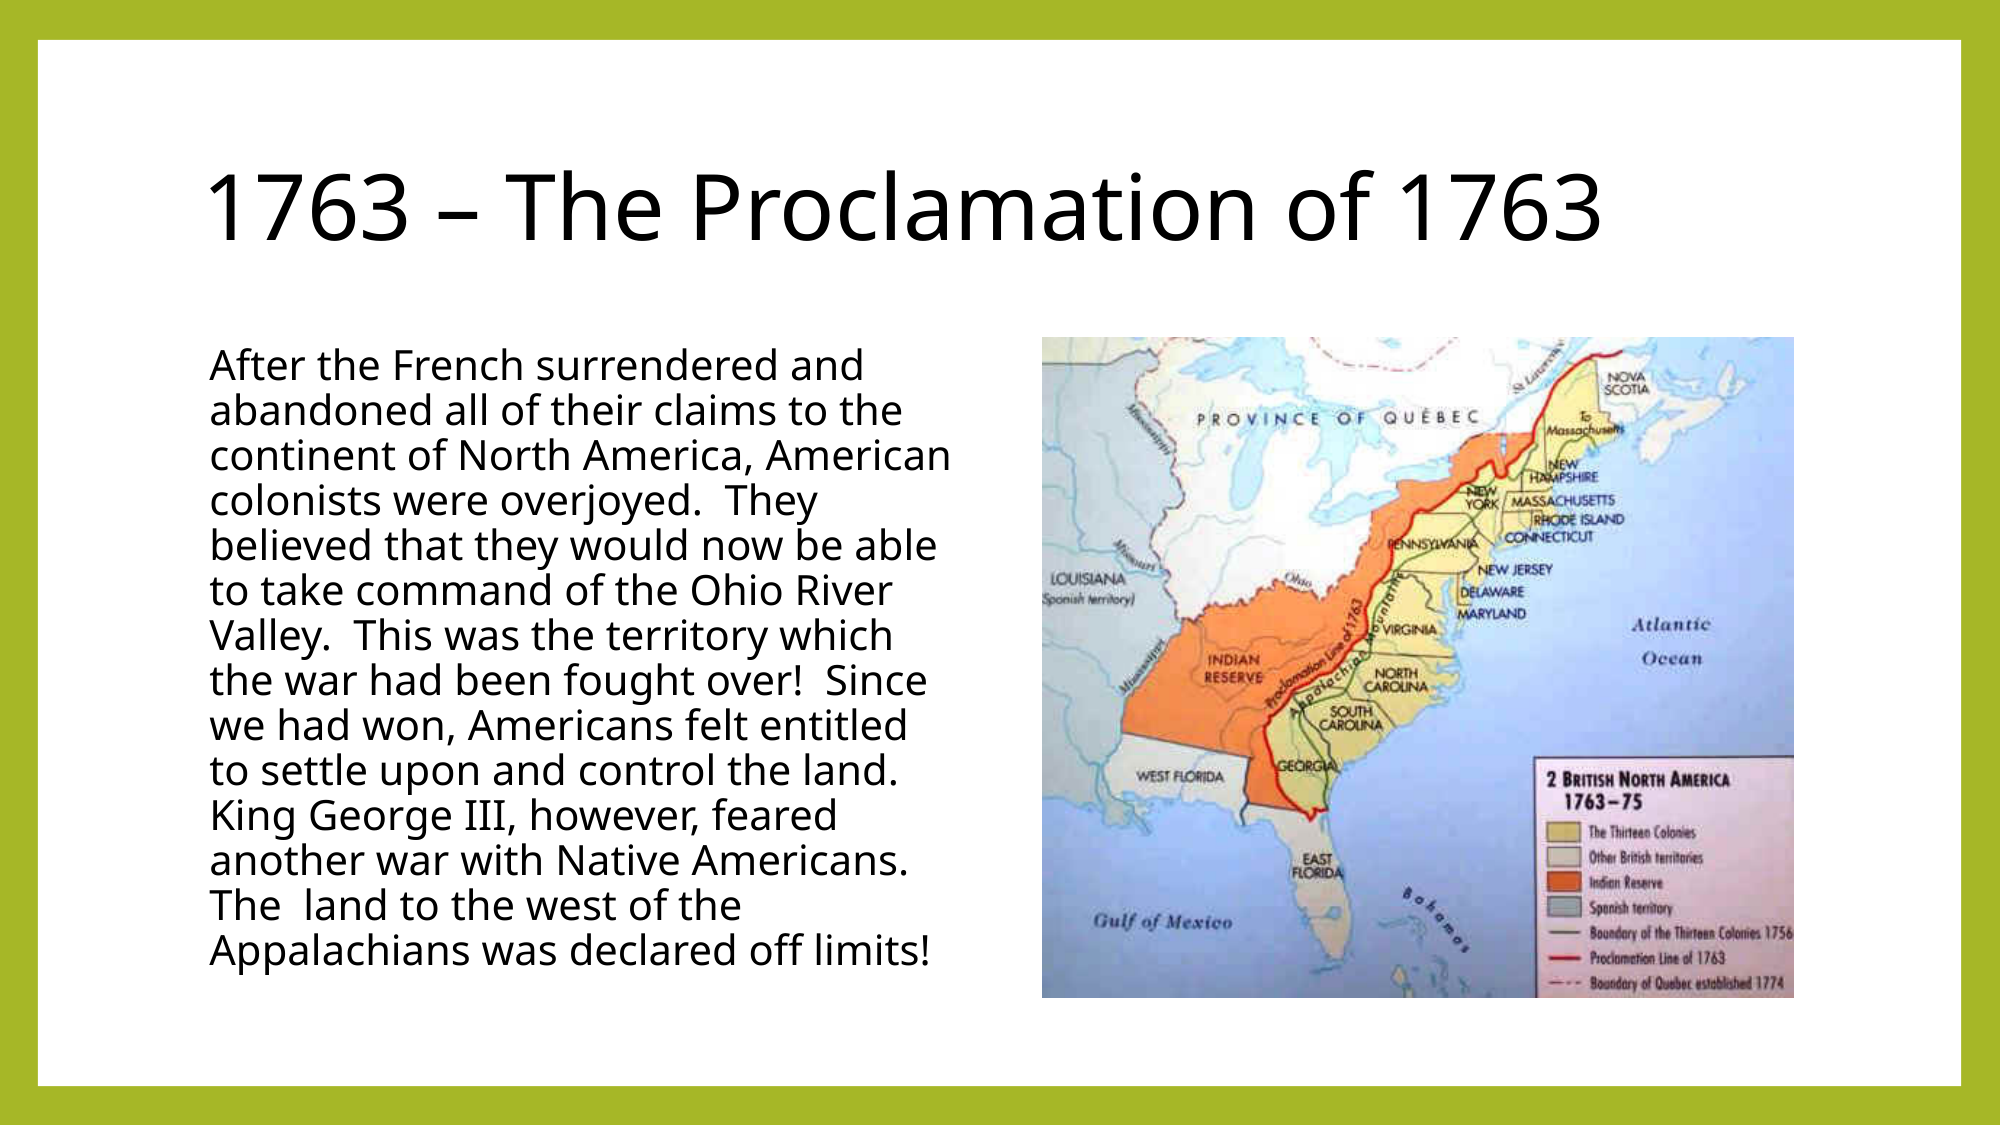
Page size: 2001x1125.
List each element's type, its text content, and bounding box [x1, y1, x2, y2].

list After the French surrendered and abandoned all of their claims to the continent of North America, American colonists were overjoyed. They believed that they would now be able to take command of the Ohio River Valley. This was the territory which the war had been fought over! Since we had won, Americans felt entitled to settle upon and control the land. King George III, however, feared another war with Native Americans. The land to the west of the Appalachians was declared off limits! [187, 337, 968, 998]
title 1763 – The Proclamation of 1763 [187, 99, 1808, 323]
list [1042, 337, 1794, 998]
